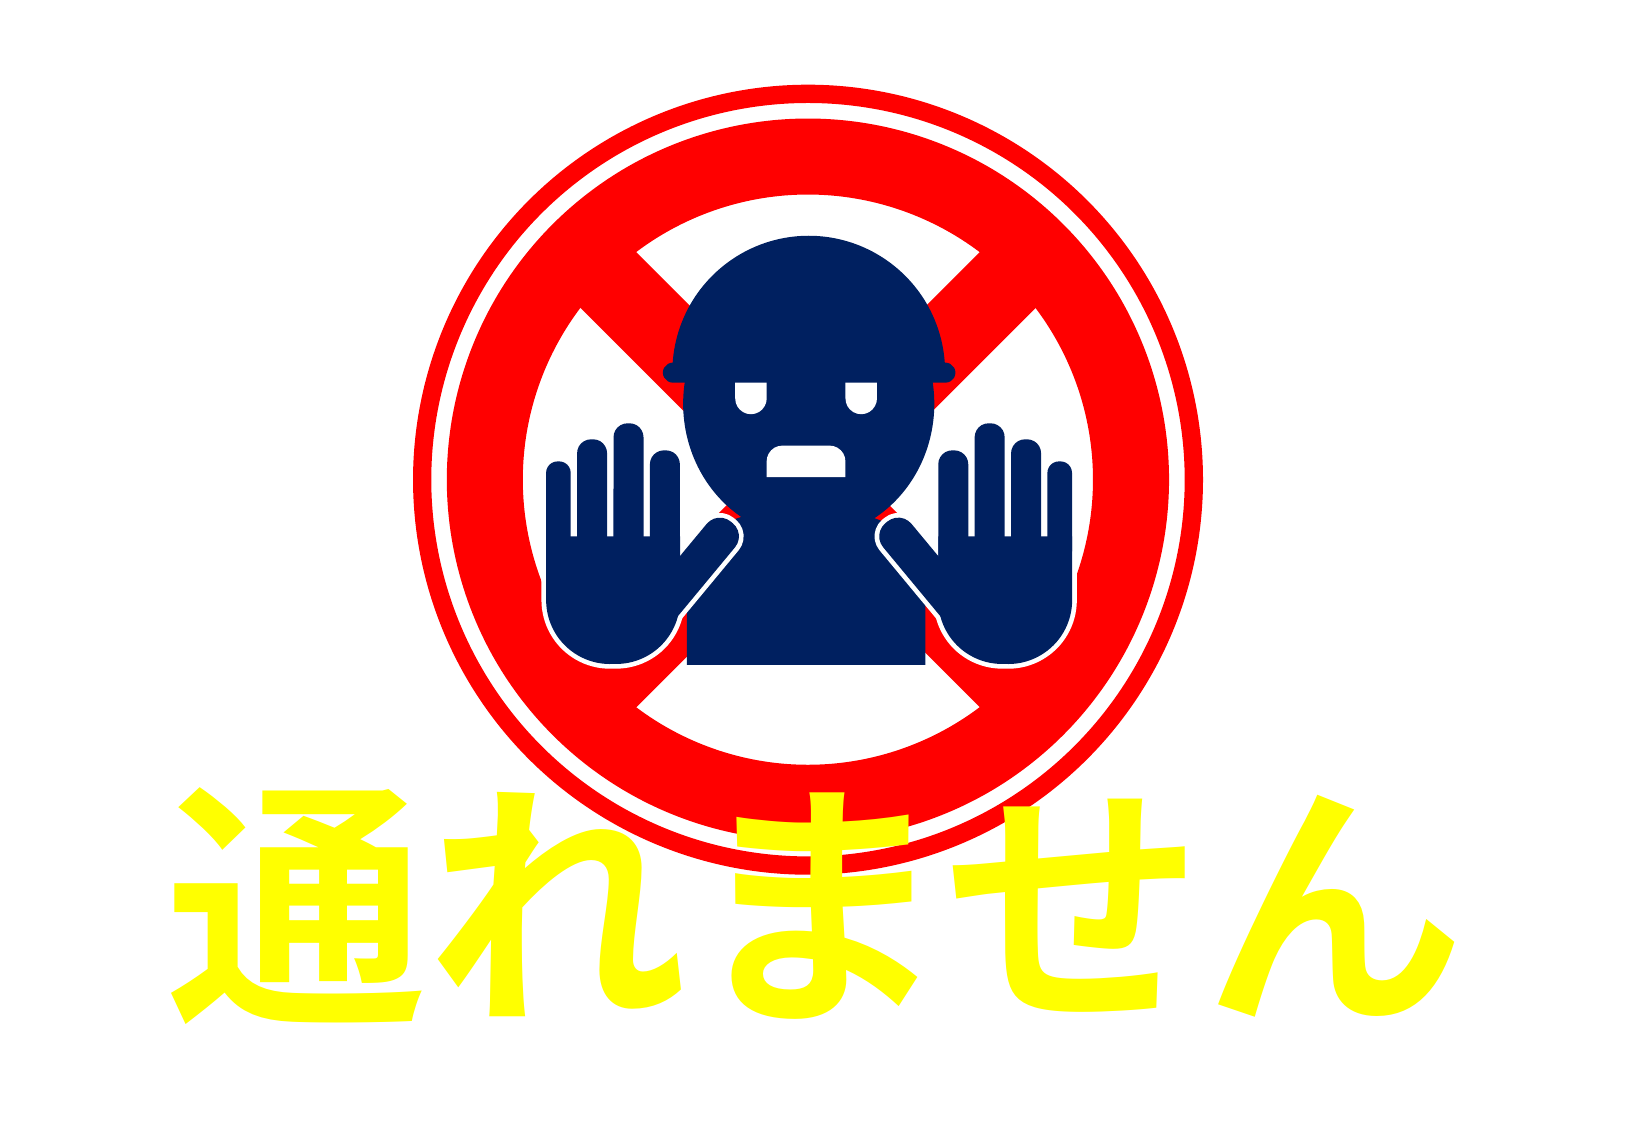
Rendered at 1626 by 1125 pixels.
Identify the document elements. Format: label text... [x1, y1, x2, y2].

text_box 通れません [37, 735, 1595, 1063]
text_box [412, 84, 1204, 875]
